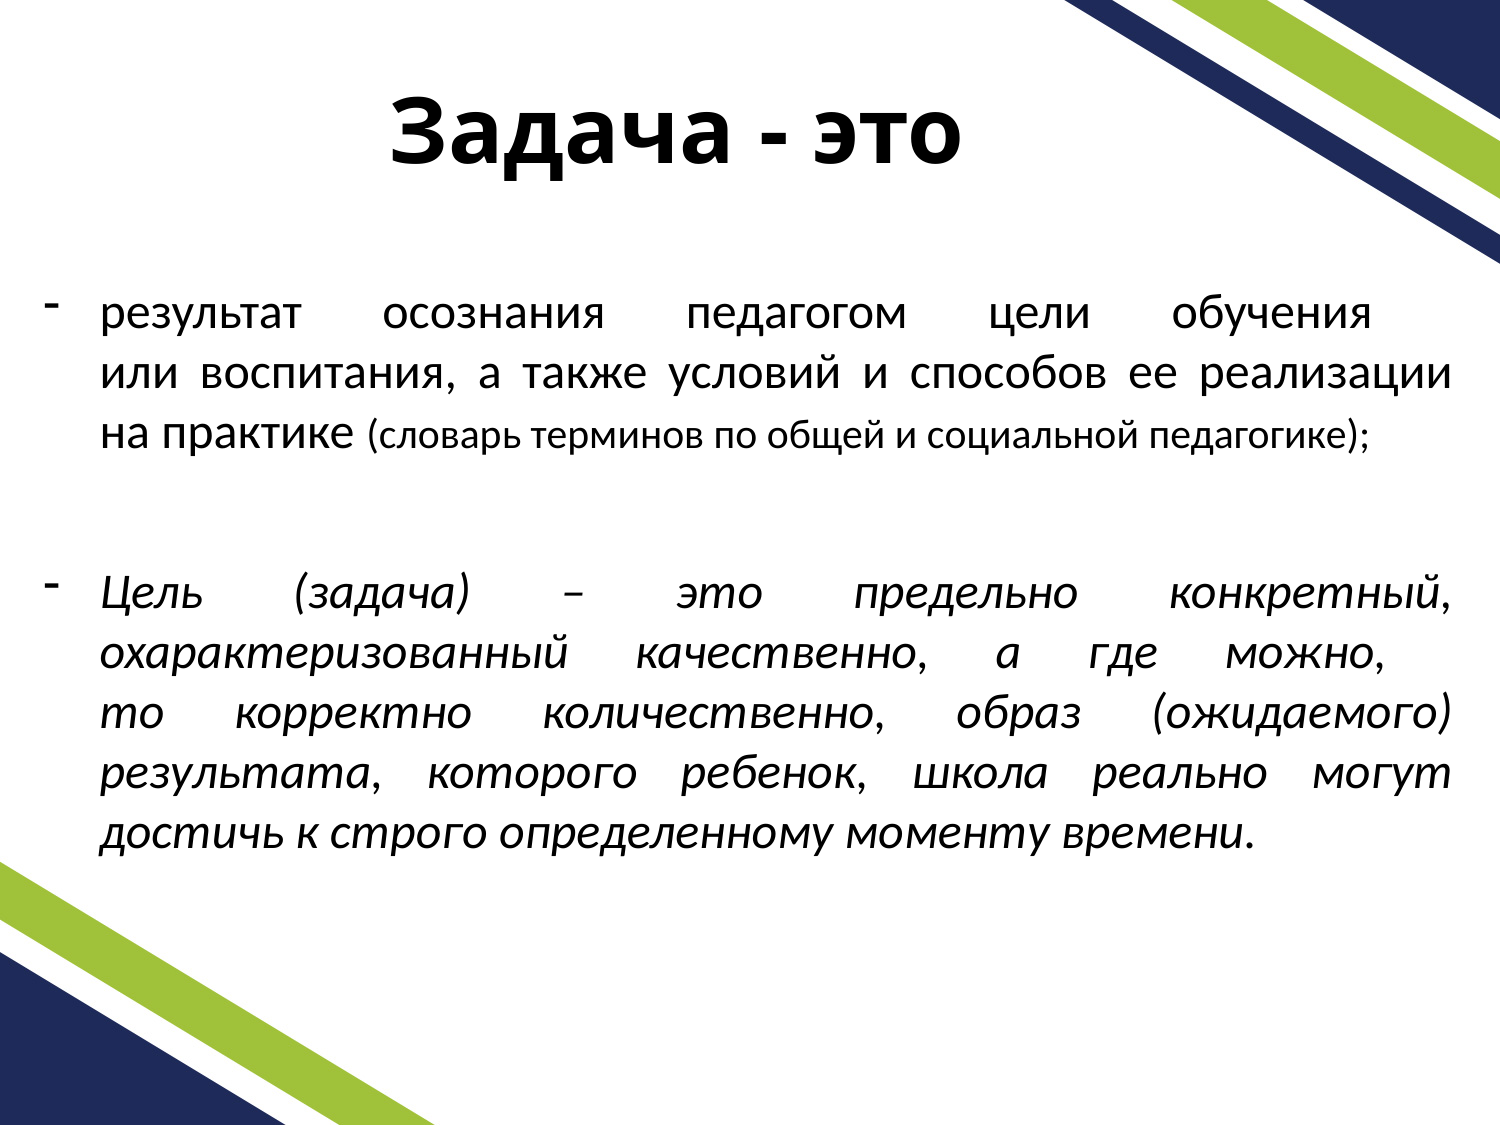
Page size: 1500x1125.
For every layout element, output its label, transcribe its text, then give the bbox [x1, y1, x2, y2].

picture [0, 0, 1500, 1125]
text_box результат осознания педагогом цели обучения или воспитания, а также условий и способов ее реализации на практике (словарь терминов по общей и социальной педагогике); Цель (задача) – это предельно конкретный, охарактеризованный качественно, а где можно, то корректно количественно, образ (ожидаемого) результата, которого ребенок, школа реально могут достичь к строго определенному моменту времени. [28, 271, 1469, 987]
title Задача - это [30, 25, 1324, 243]
